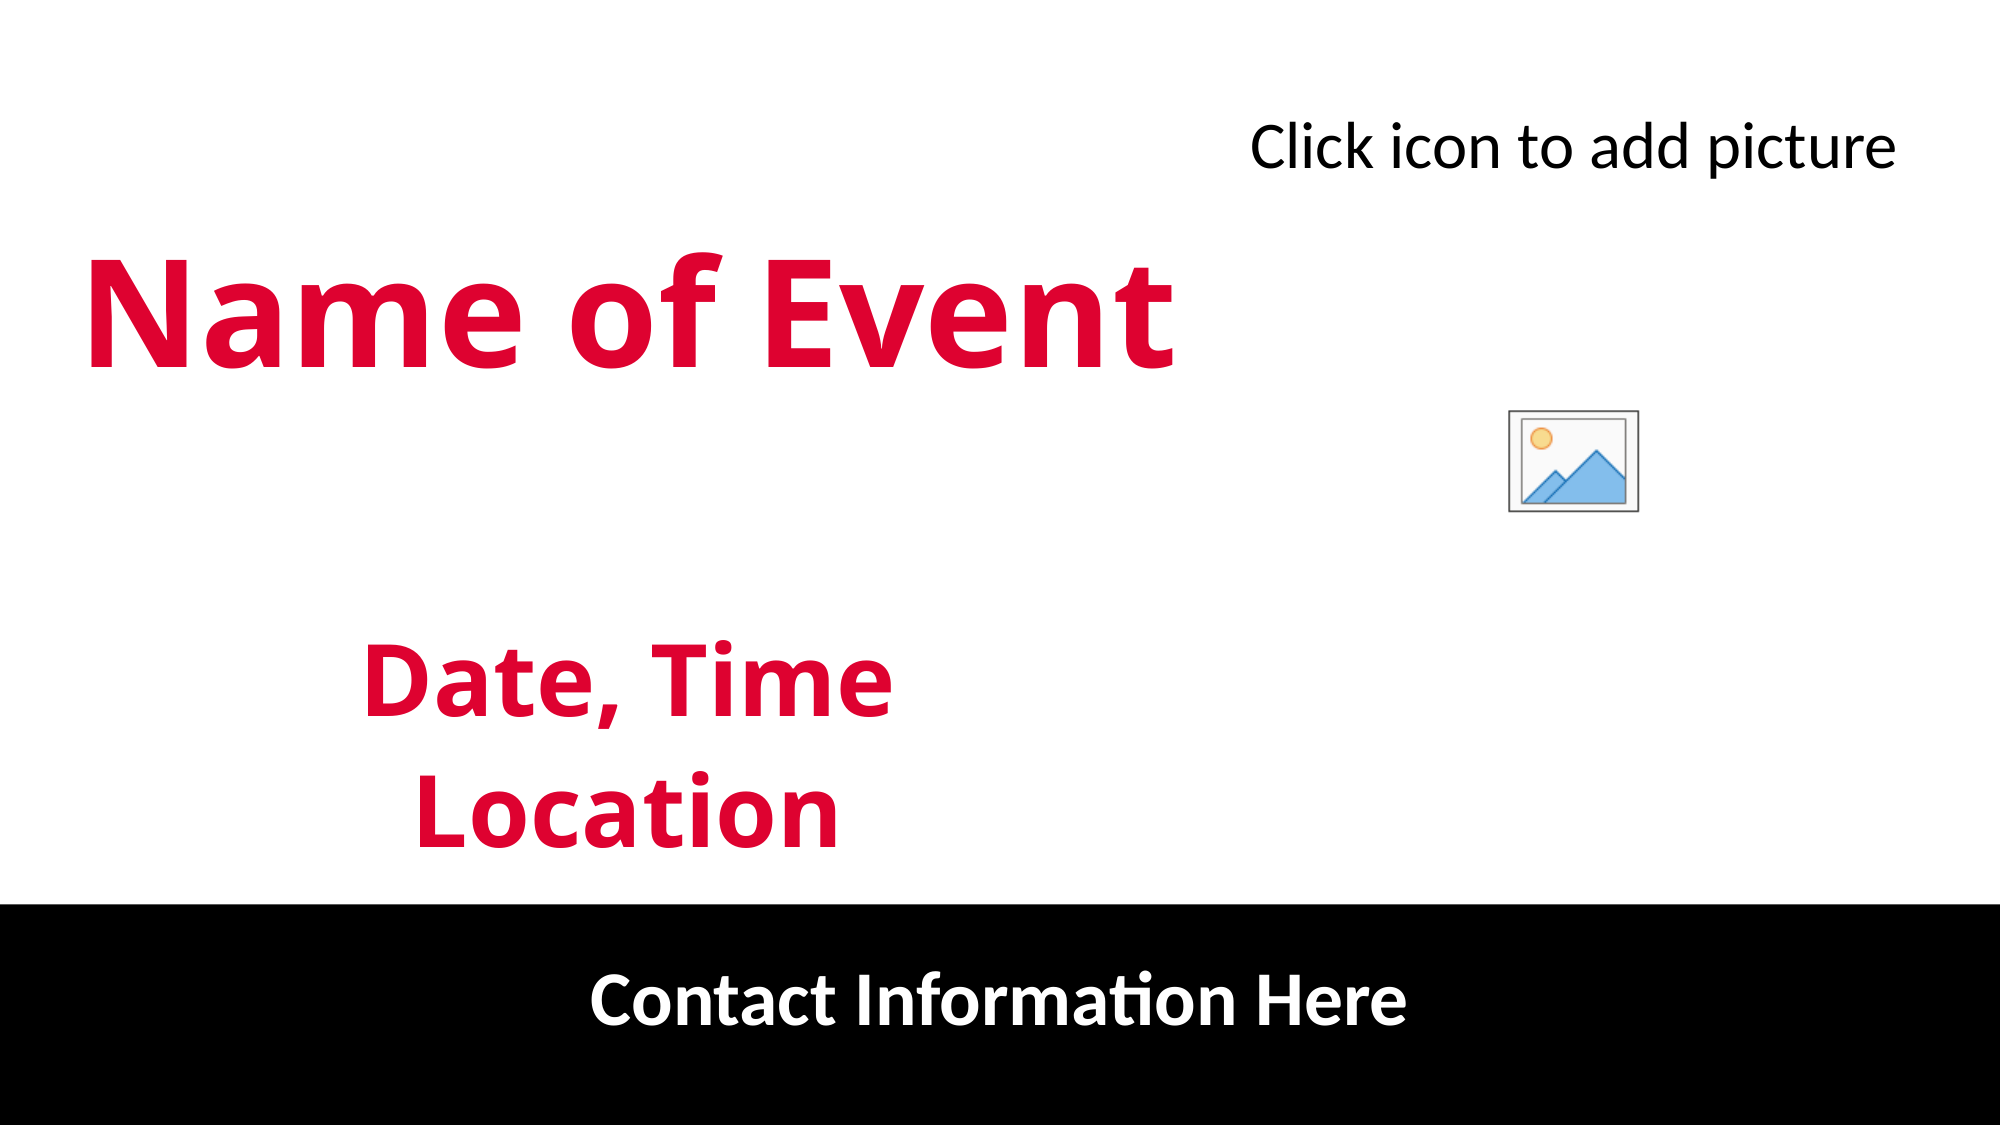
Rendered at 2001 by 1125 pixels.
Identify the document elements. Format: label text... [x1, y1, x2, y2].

text_box Date, Time Location [34, 598, 1222, 876]
text_box [0, 903, 2000, 1125]
picture [1259, 94, 1890, 830]
list Contact Information Here [310, 950, 1690, 1050]
title Name of Event [34, 33, 1222, 408]
